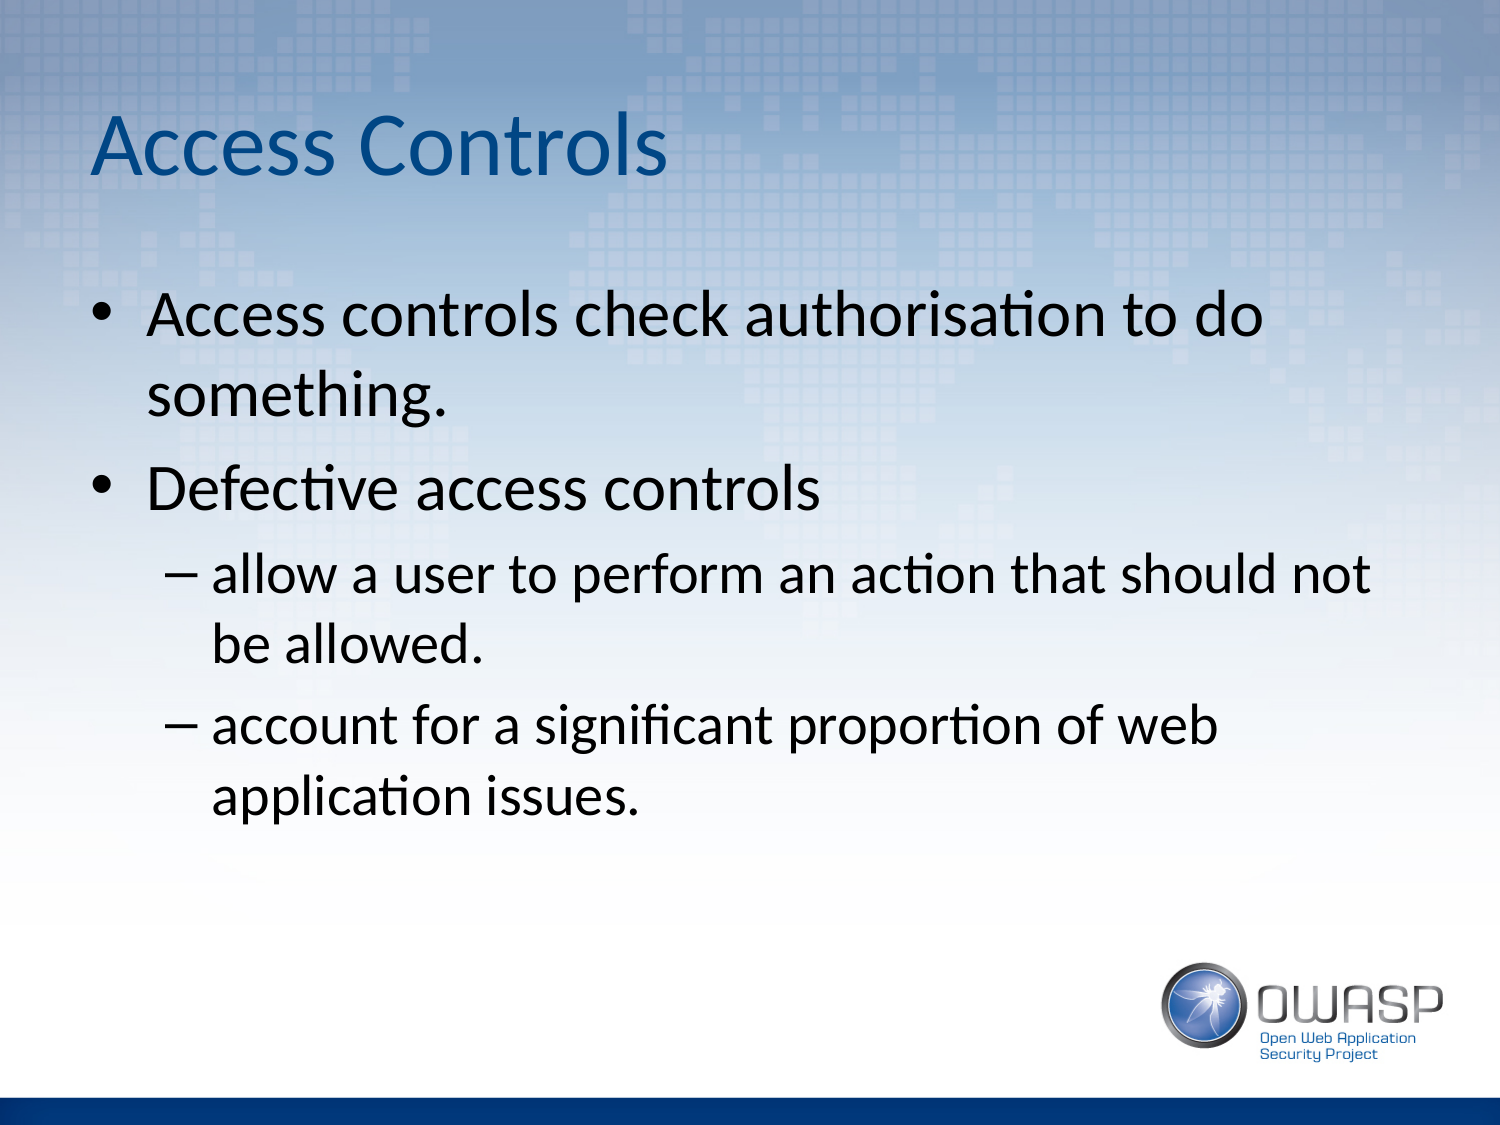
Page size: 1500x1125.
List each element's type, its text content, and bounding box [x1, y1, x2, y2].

title Access Controls [75, 45, 1425, 233]
picture [0, 0, 1500, 1125]
list Access controls check authorisation to do something. Defective access controls allow a user to perform an action that should not be allowed. account for a significant proportion of web application issues. [75, 262, 1425, 940]
